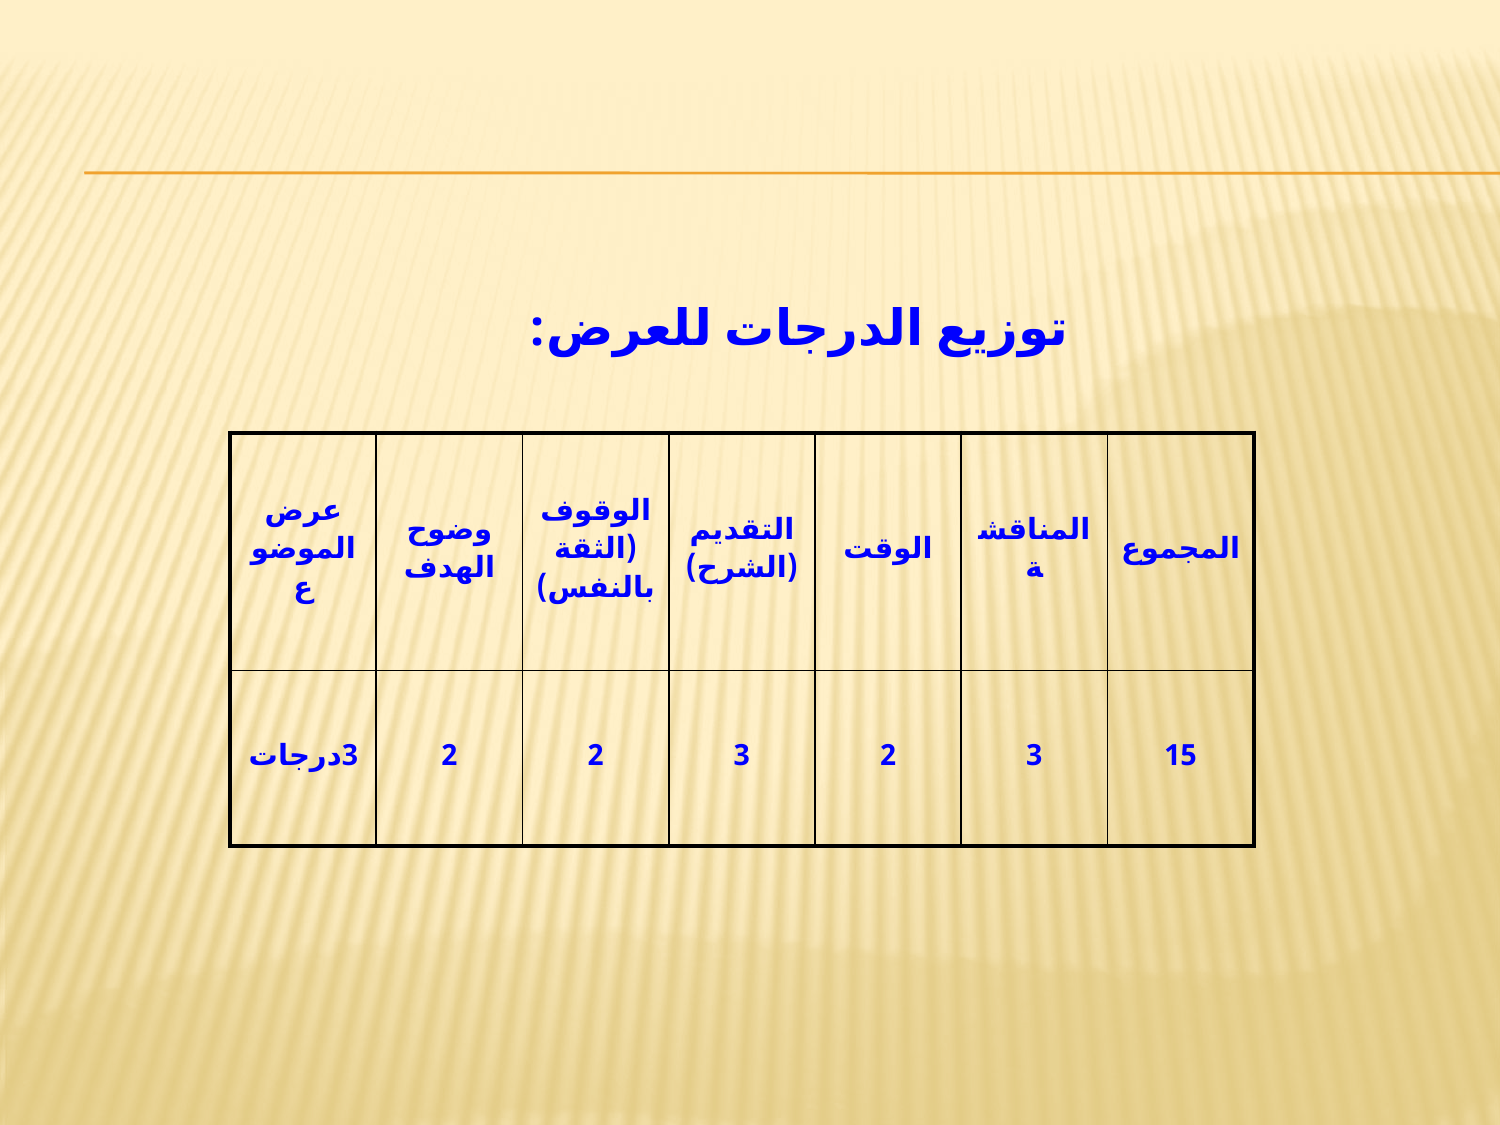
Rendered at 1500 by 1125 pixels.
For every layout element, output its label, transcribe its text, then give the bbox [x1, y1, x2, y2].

table_header عرض الموضوع [232, 435, 375, 670]
table_header وضوح الهدف [377, 435, 522, 670]
table_cell 2 [377, 671, 522, 844]
table_cell 3 [962, 671, 1107, 844]
table_cell 2 [523, 671, 668, 844]
table_header الوقت [816, 435, 960, 670]
table_cell 2 [816, 671, 960, 844]
table_cell 3 [670, 671, 814, 844]
table_cell 15 [1108, 671, 1252, 844]
table_header الوقوف (الثقة بالنفس) [523, 435, 668, 670]
table_header المجموع [1108, 435, 1252, 670]
table_cell 3درجات [232, 671, 375, 844]
title توزيع الدرجات للعرض: [123, 231, 1474, 420]
table_header التقديم (الشرح) [670, 435, 814, 670]
table_header المناقشة [962, 435, 1107, 670]
